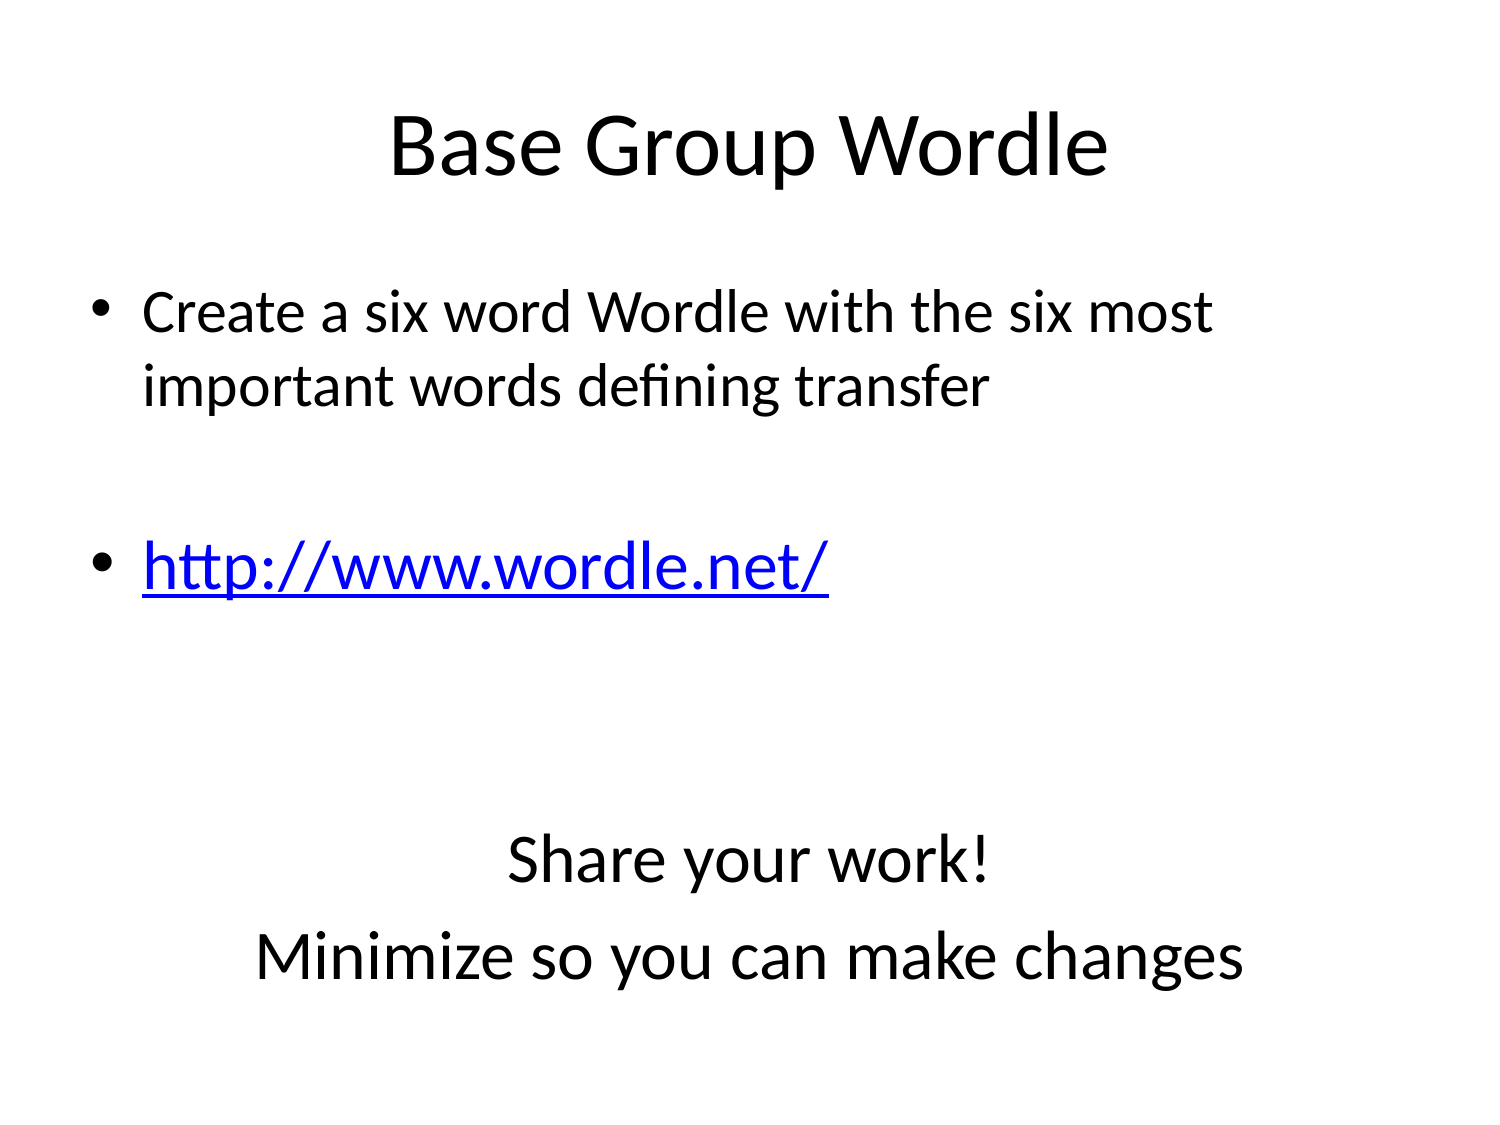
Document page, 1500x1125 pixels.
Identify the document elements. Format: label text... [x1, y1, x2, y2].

title Base Group Wordle [75, 45, 1425, 233]
list Create a six word Wordle with the six most important words defining transfer http://www.wordle.net/ Share your work! Minimize so you can make changes [75, 262, 1425, 1005]
